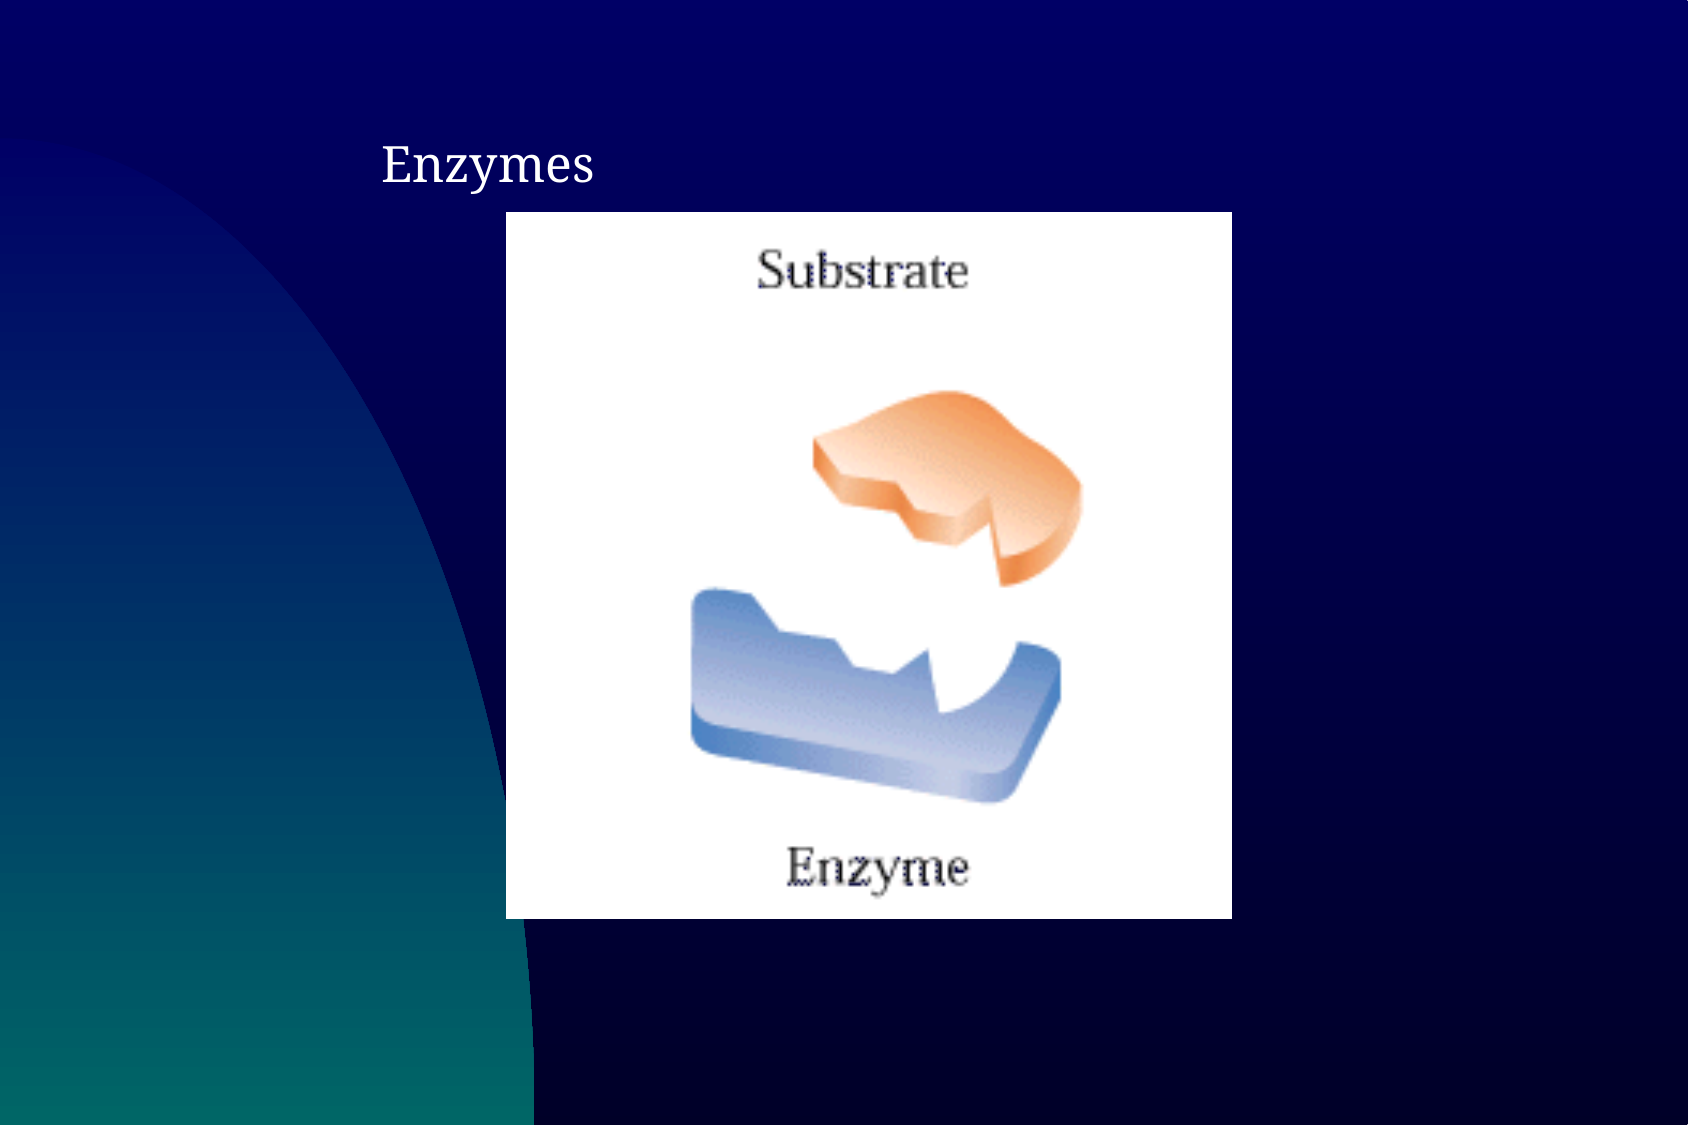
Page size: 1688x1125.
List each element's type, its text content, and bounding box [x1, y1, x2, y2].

text_box Enzymes [366, 124, 610, 200]
picture [506, 212, 1232, 919]
